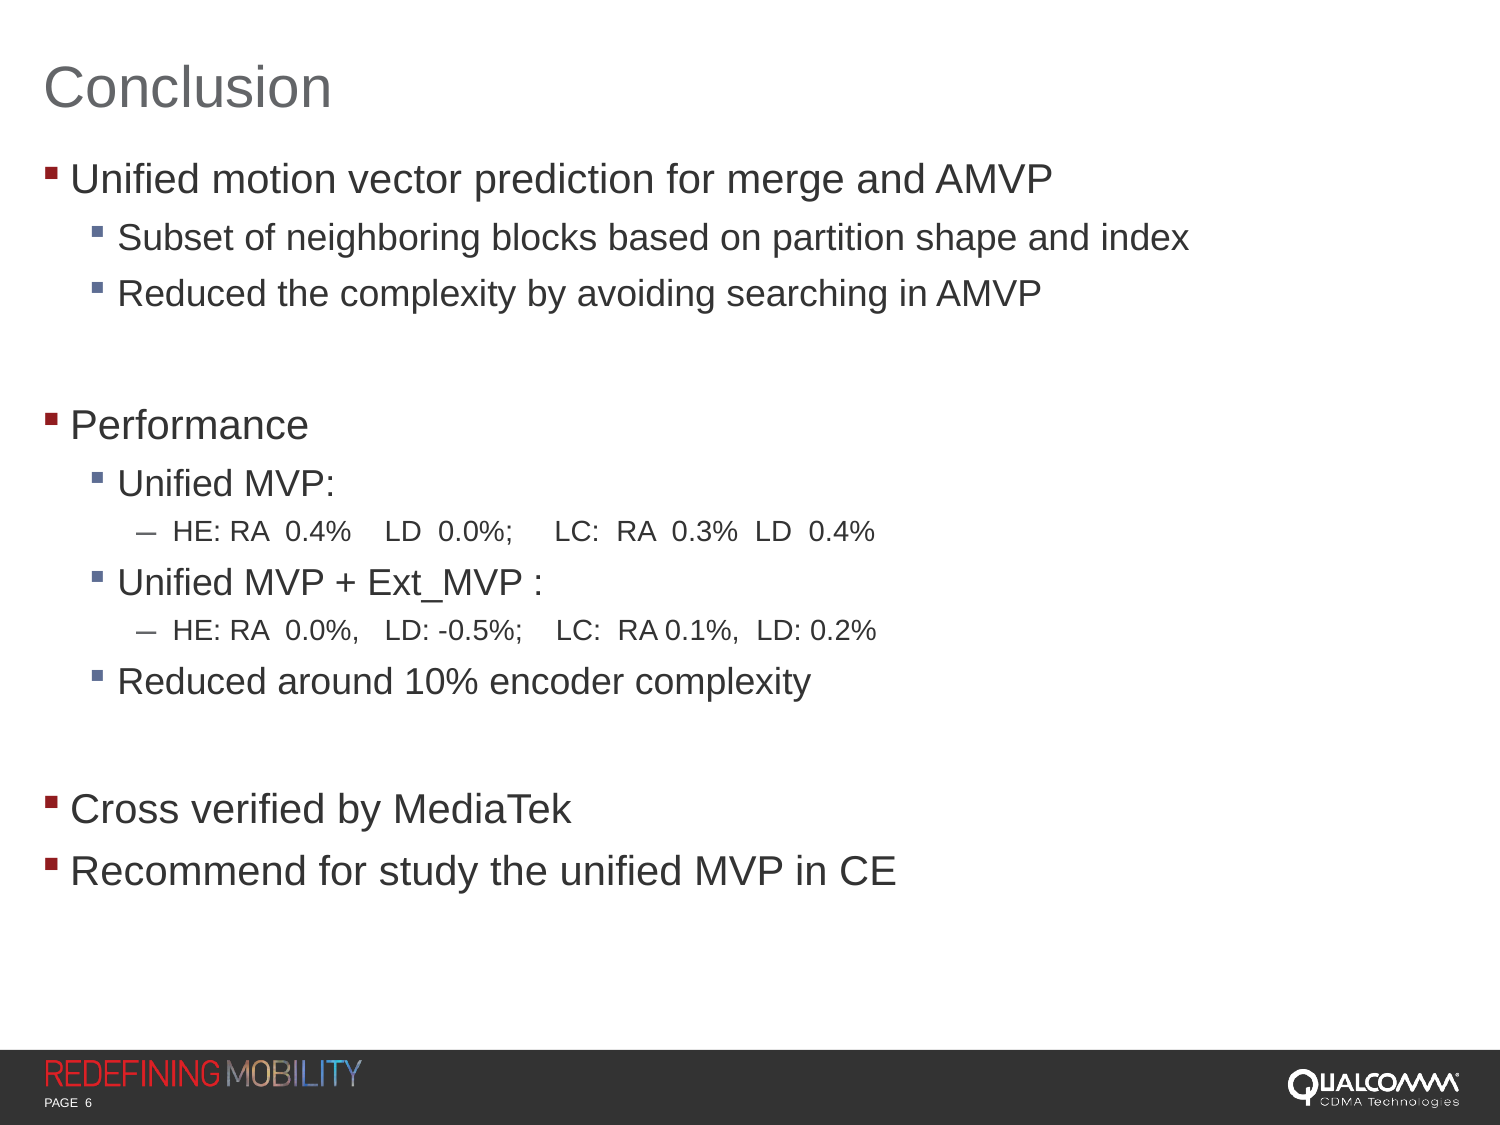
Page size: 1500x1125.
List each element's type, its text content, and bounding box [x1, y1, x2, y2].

title Conclusion [28, 44, 1462, 138]
list Unified motion vector prediction for merge and AMVP Subset of neighboring blocks based on partition shape and index Reduced the complexity by avoiding searching in AMVP Performance Unified MVP: HE: RA 0.4% LD 0.0%; LC: RA 0.3% LD 0.4% Unified MVP + Ext_MVP : HE: RA 0.0%, LD: -0.5%; LC: RA 0.1%, LD: 0.2% Reduced around 10% encoder complexity Cross verified by MediaTek Recommend for study the unified MVP in CE [26, 148, 1457, 1021]
picture [1278, 1058, 1478, 1114]
picture [30, 1048, 372, 1099]
